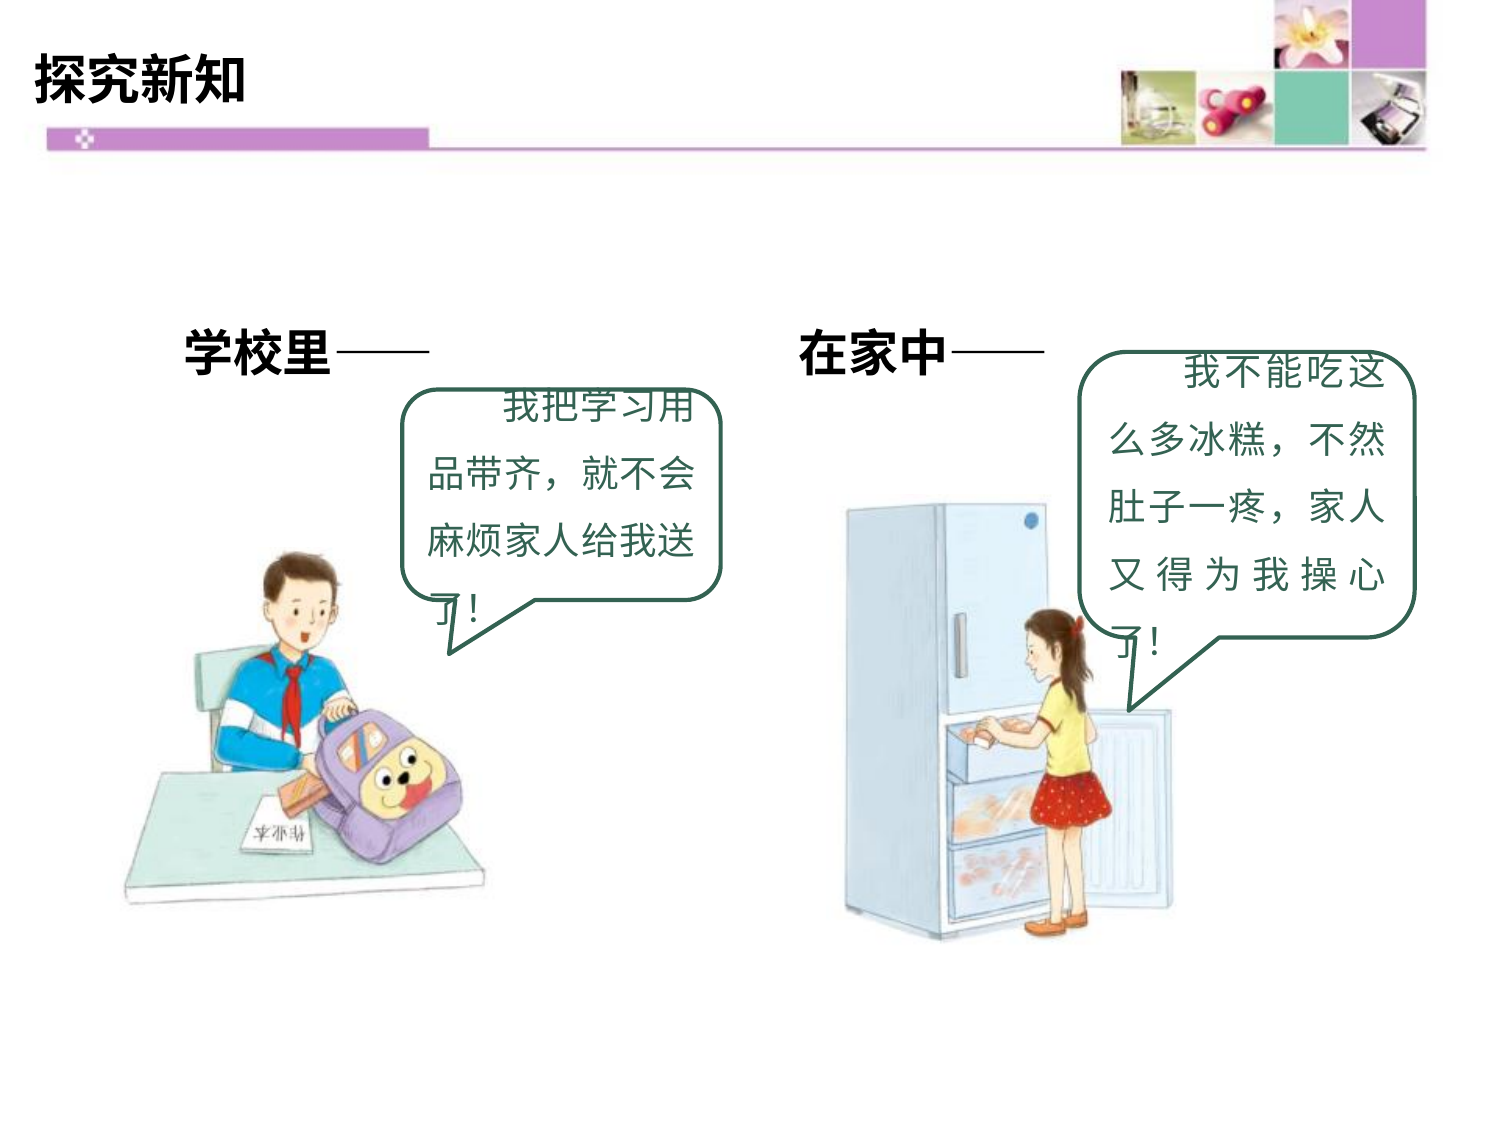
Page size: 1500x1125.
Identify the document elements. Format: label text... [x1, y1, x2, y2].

text_box 学校里—— [168, 313, 449, 389]
text_box 我把学习用品带齐，就不会麻烦家人给我送了！ [400, 387, 723, 617]
picture [0, 0, 1500, 1125]
text_box 在家中—— [784, 313, 1064, 389]
text_box 我不能吃这么多冰糕，不然肚子一疼，家人又得为我操心了！ [1077, 349, 1417, 658]
title 探究新知 [18, 38, 1483, 119]
